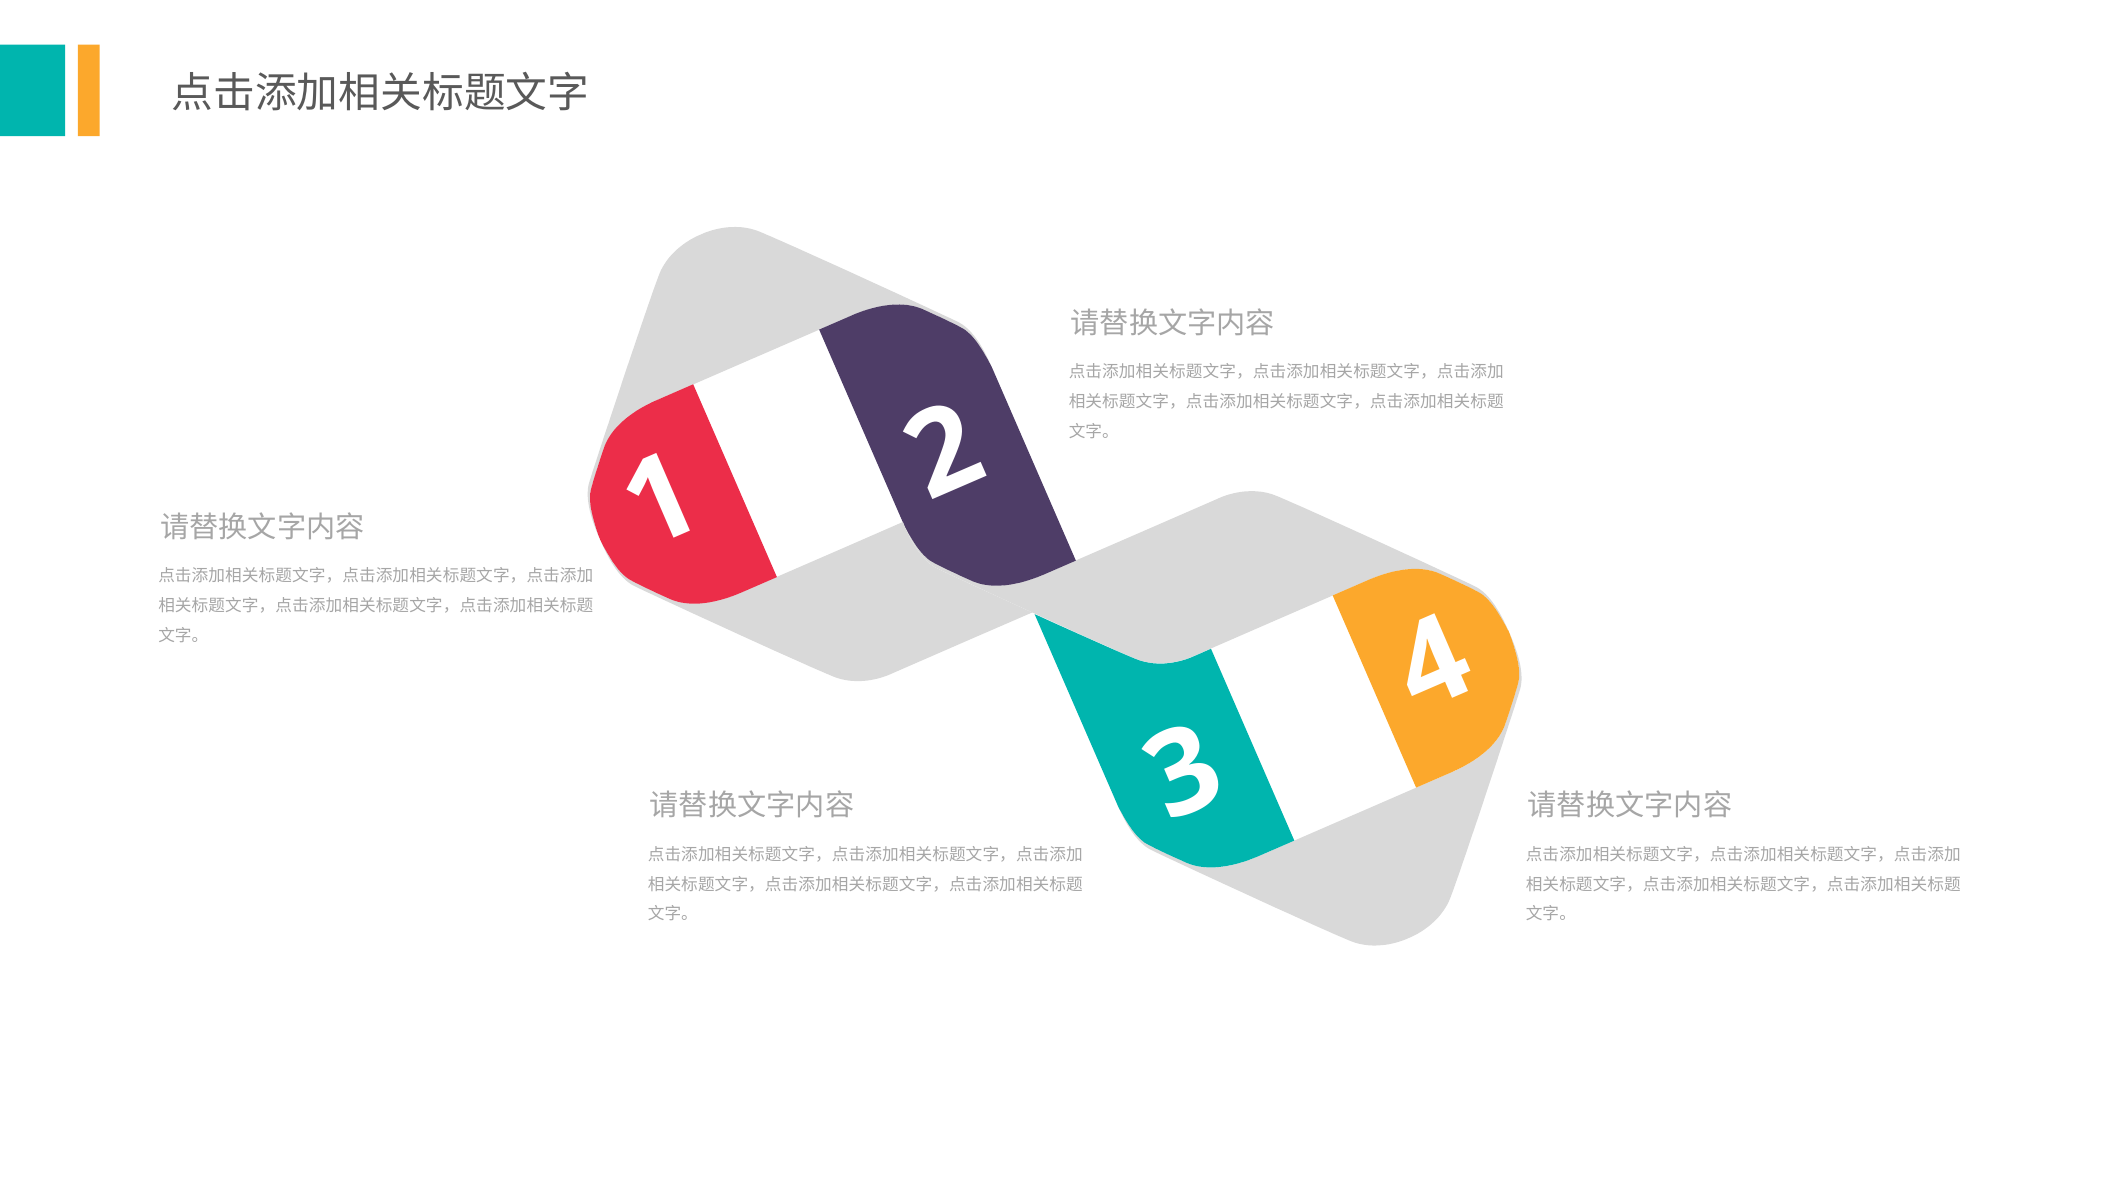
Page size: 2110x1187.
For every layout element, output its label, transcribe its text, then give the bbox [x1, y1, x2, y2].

text_box 请替换文字内容 [1576, 771, 1911, 830]
text_box 点击添加相关标题文字，点击添加相关标题文字，点击添加相关标题文字，点击添加相关标题文字，点击添加相关标题文字。 [144, 551, 534, 652]
text_box 点击添加相关标题文字，点击添加相关标题文字，点击添加相关标题文字，点击添加相关标题文字，点击添加相关标题文字。 [1576, 826, 1981, 931]
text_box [534, 224, 1576, 948]
text_box 请替换文字内容 [144, 493, 534, 551]
text_box 点击添加相关标题文字 [135, 44, 625, 137]
